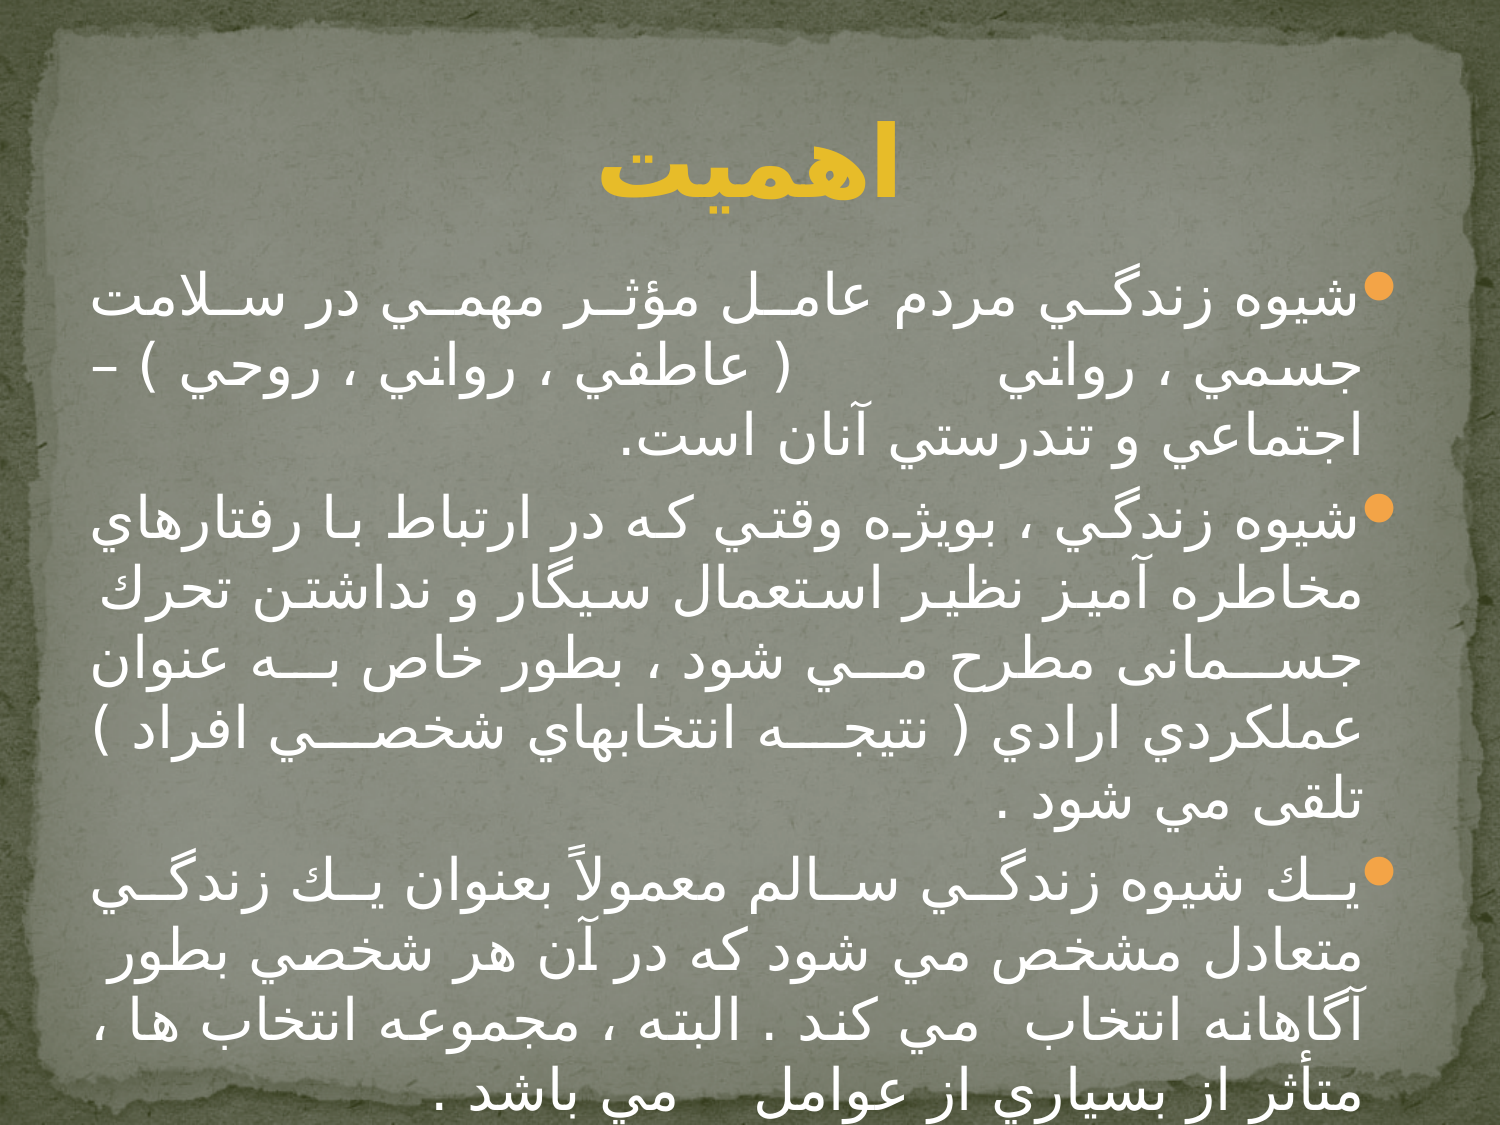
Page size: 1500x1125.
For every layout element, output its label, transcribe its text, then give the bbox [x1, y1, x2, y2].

title اهمیت [74, 24, 1425, 225]
list شيوه زندگي مردم عامل مؤثر مهمي در سلامت جسمي ، رواني ( عاطفي ، رواني ، روحي ) – اجتماعي و تندرستي آنان است. شيوه زندگي ، بويژه وقتي كه در ارتباط با رفتارهاي مخاطره آميز نظير استعمال سيگار و نداشتن تحرك جسمانی مطرح مي شود ، بطور خاص به عنوان عملكردي ارادي ( نتيجه انتخابهاي شخصي افراد ) تلقی مي شود . يك شيوه زندگي سالم معمولاً بعنوان يك زندگي متعادل مشخص مي شود كه در آن هر شخصي بطور آگاهانه انتخاب مي كند . البته ، مجموعه انتخاب ها ، متأثر از بسياري از عوامل مي باشد . [74, 249, 1426, 1001]
